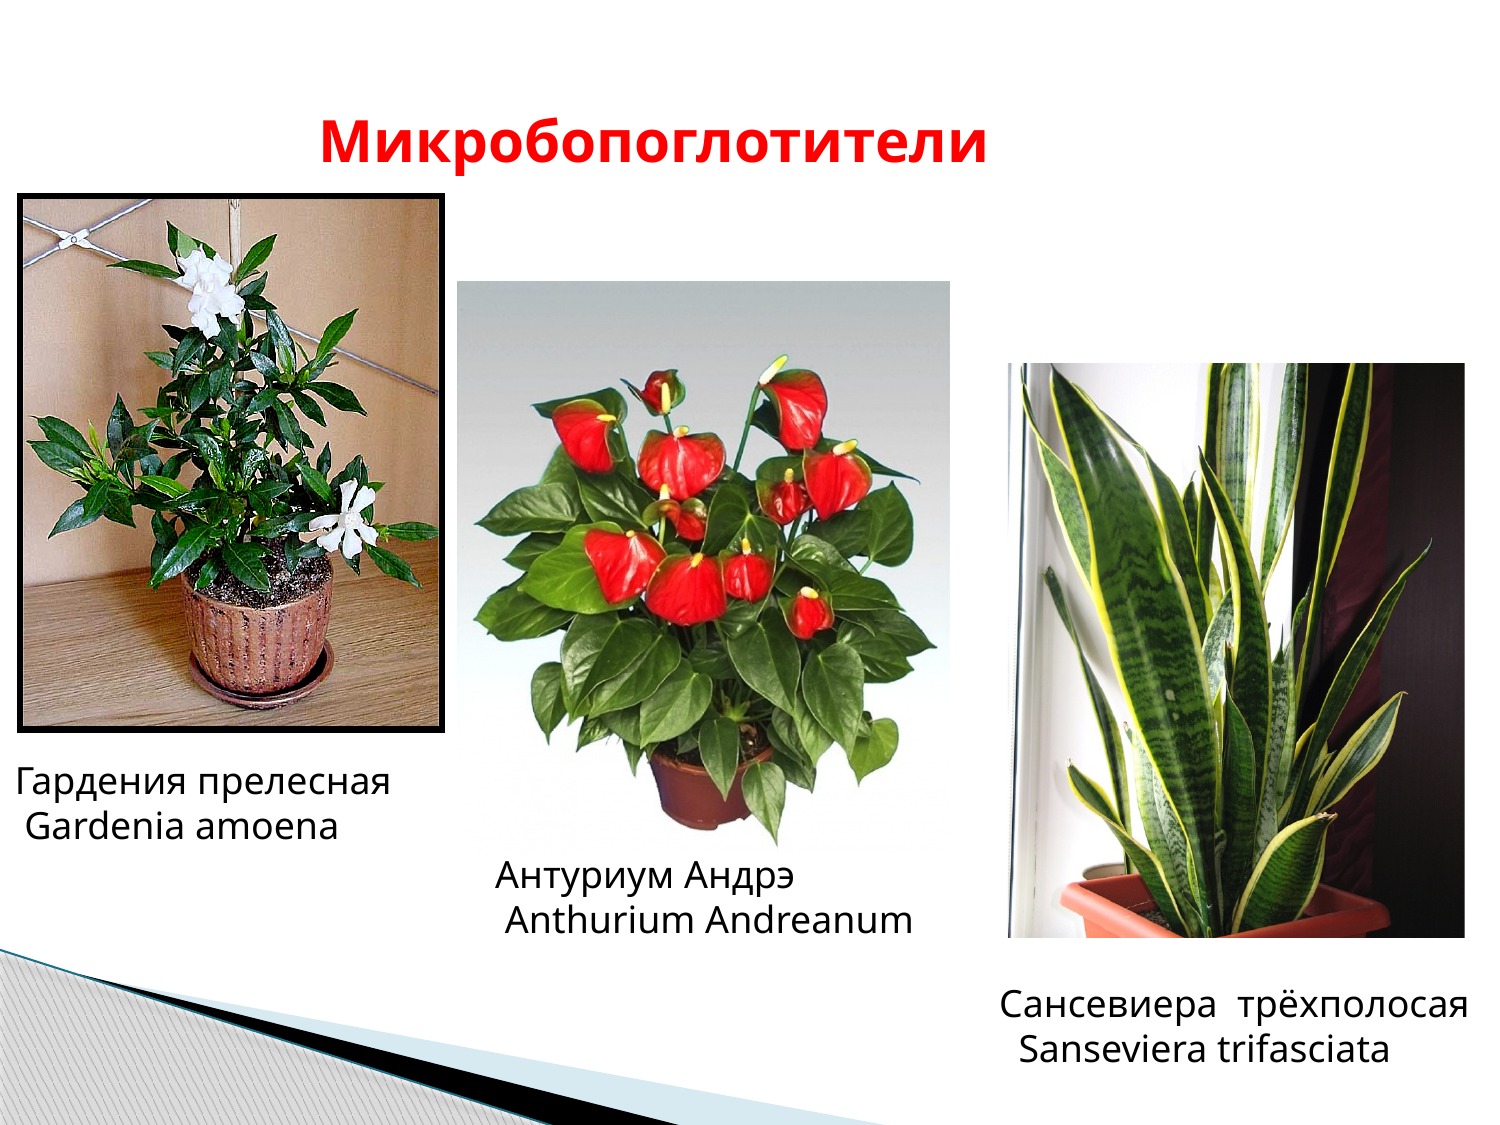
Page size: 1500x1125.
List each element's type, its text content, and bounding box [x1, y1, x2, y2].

picture [23, 198, 439, 727]
title Микробопоглотители [75, 45, 1425, 233]
text_box Гардения прелесная Gardenia amoena [0, 749, 450, 855]
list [1007, 362, 1465, 938]
picture [456, 280, 950, 856]
text_box Сансевиера трёхполосая Sanseviera trifasciata [984, 972, 1500, 1078]
text_box Антуриум Андрэ Anthurium Andreanum [480, 843, 1008, 949]
